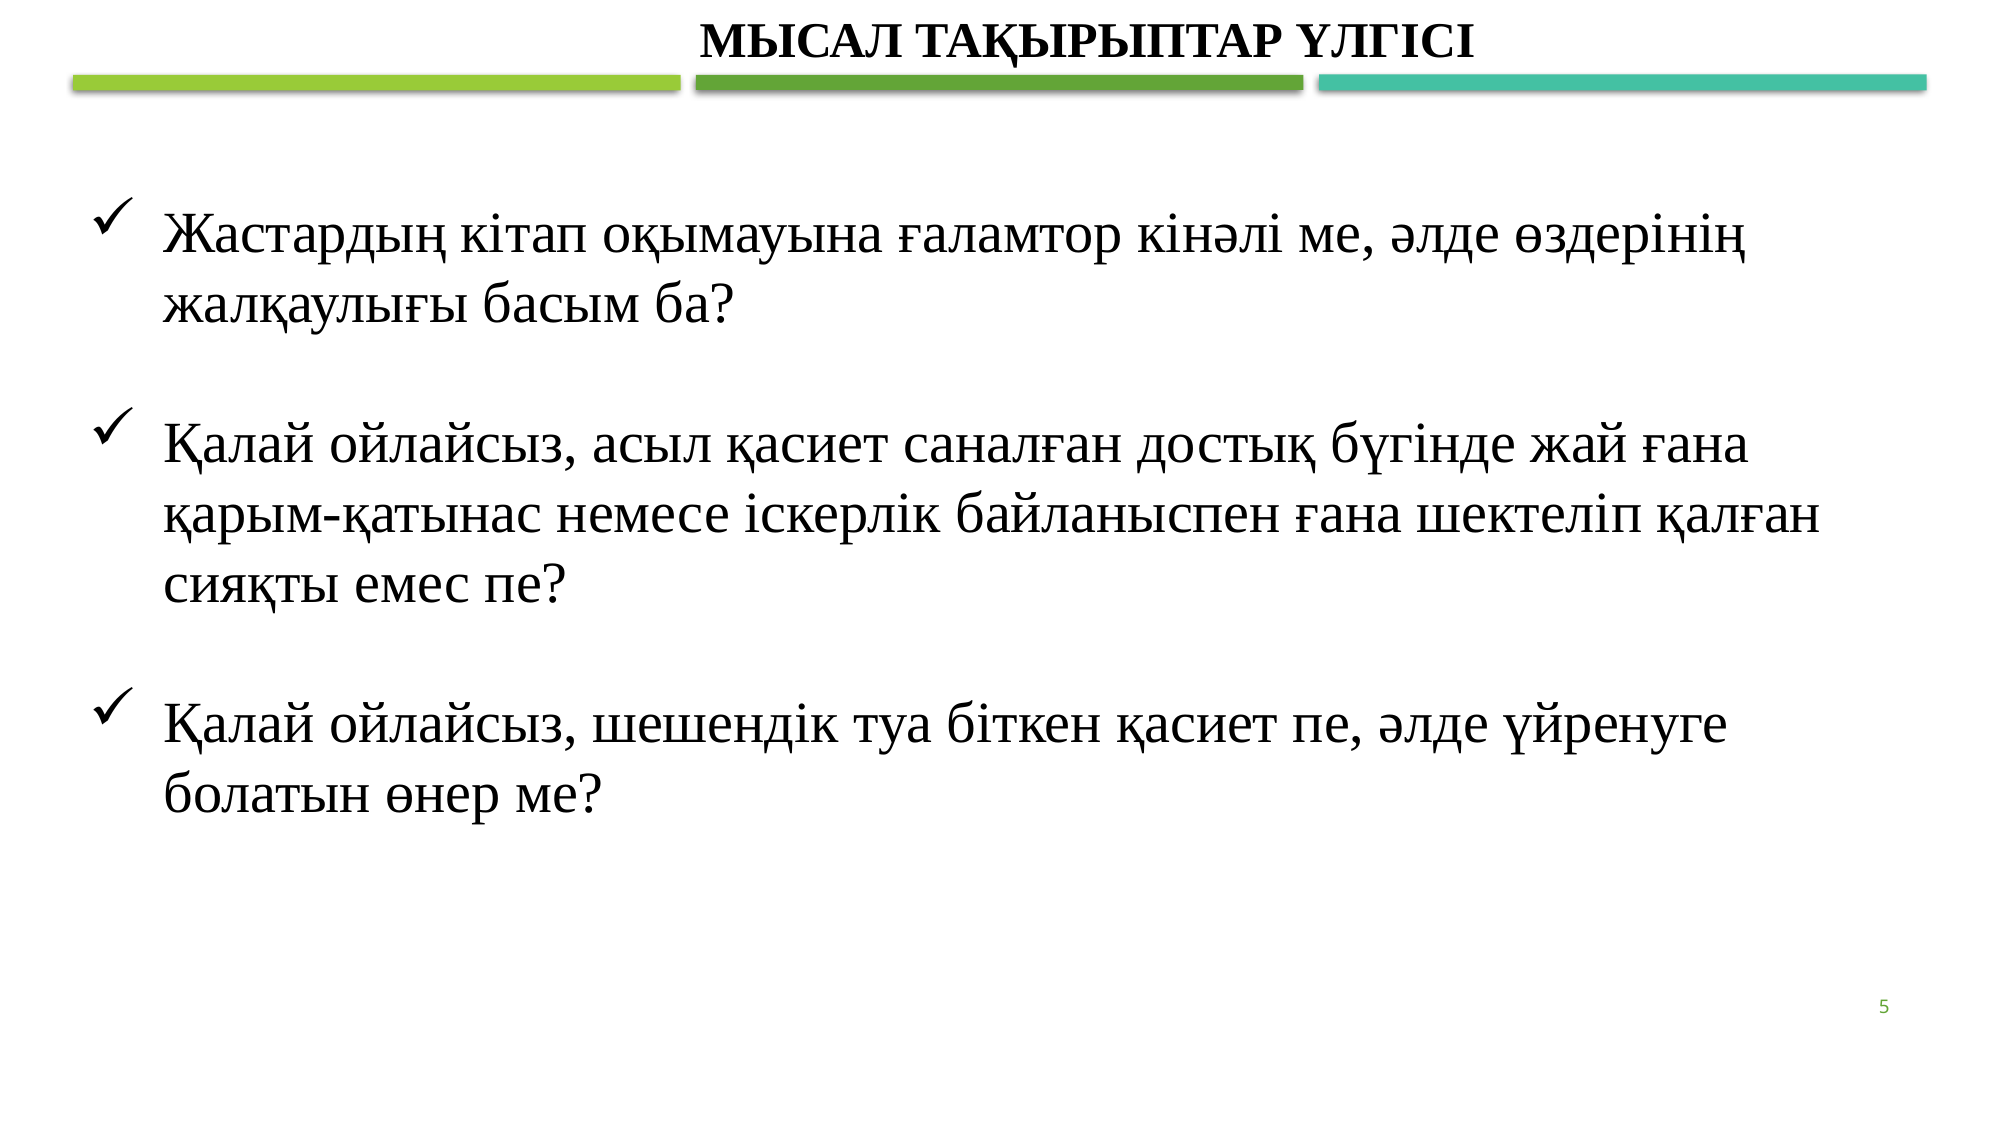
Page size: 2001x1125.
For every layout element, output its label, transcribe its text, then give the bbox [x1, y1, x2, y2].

text_box Жастардың кітап оқымауына ғаламтор кінәлі ме, әлде өздерінің жалқаулығы басым ба? Қалай ойлайсыз, асыл қасиет саналған достық бүгінде жай ғана қарым-қатынас немесе іскерлік байланыспен ғана шектеліп қалған сияқты емес пе? Қалай ойлайсыз, шешендік туа біткен қасиет пе, әлде үйренуге болатын өнер ме? [74, 186, 1861, 832]
text_box МЫСАЛ ТАҚЫРЫПТАР ҮЛГІСІ [101, 0, 2000, 95]
slide_number 5 [1732, 977, 1905, 1037]
